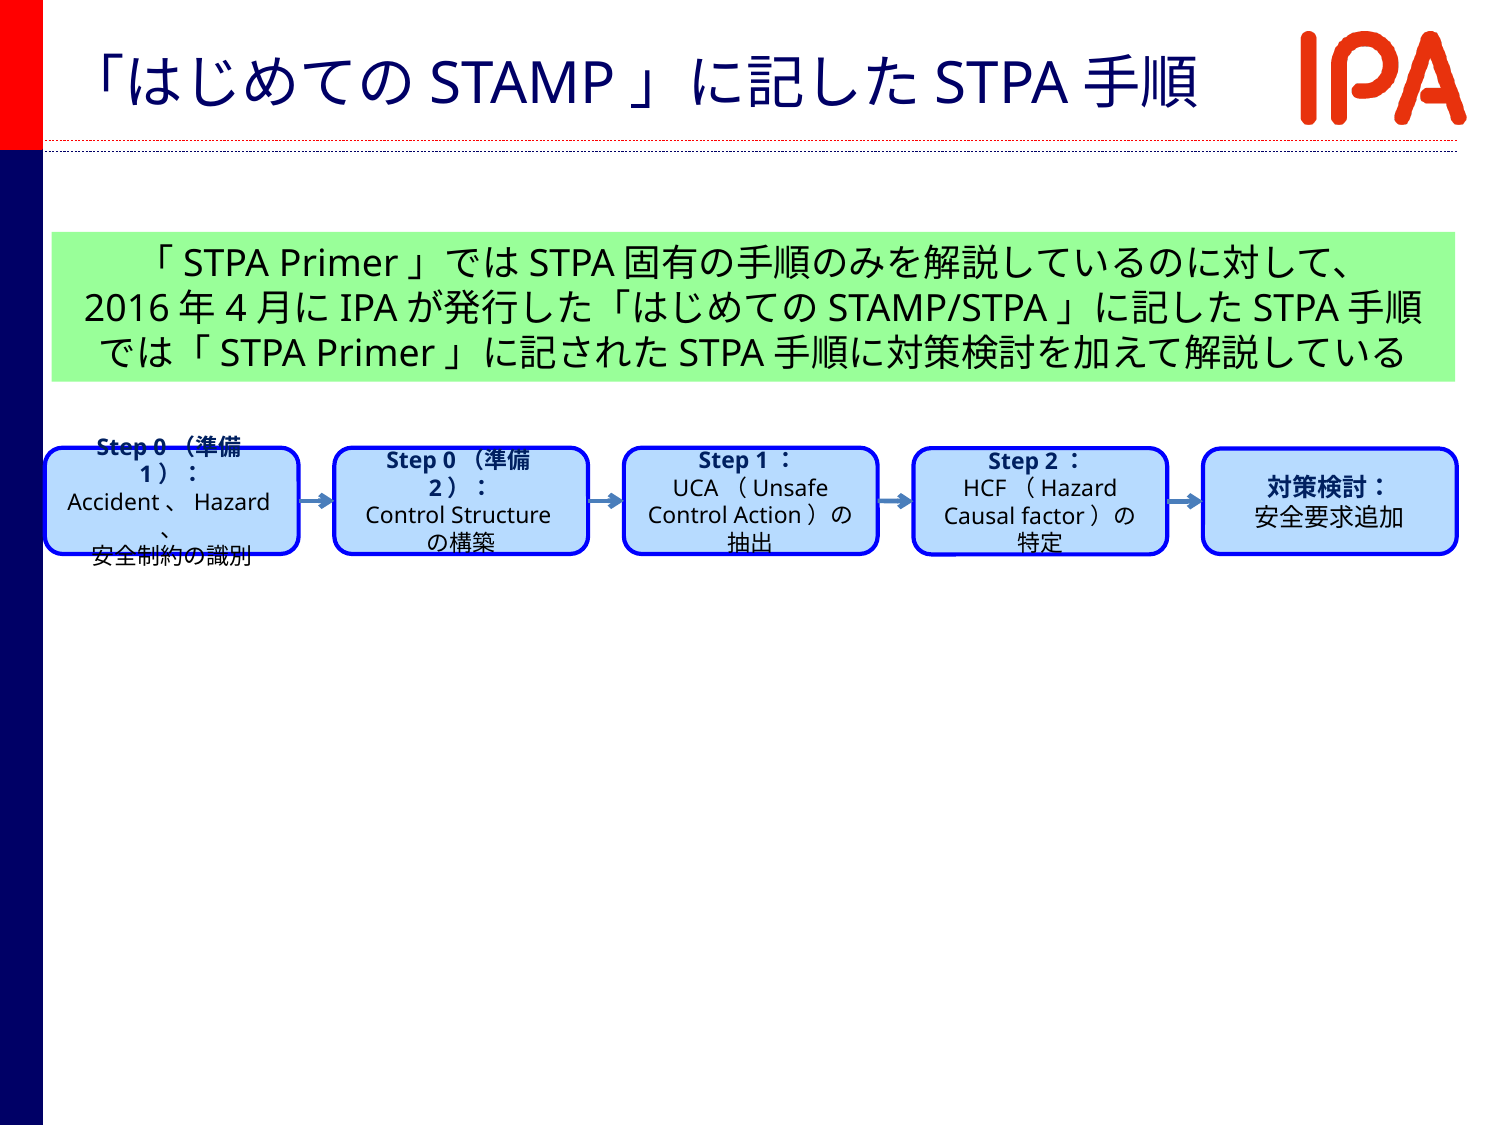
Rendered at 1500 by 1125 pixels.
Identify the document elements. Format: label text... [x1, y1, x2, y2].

text_box Step 0（準備2）： Control Structureの構築 [334, 447, 589, 554]
text_box 対策検討： 安全要求追加 [1202, 448, 1457, 555]
title 「はじめてのSTAMP」に記したSTPA手順 [51, 19, 1354, 143]
text_box Step 1：UCA（Unsafe Control Action）の抽出 [623, 447, 878, 554]
picture [1257, 14, 1472, 134]
text_box 「STPA Primer」ではSTPA固有の手順のみを解説しているのに対して、 2016年4月にIPAが発行した「はじめてのSTAMP/STPA」に記したSTPA手順 では「STPA Primer」に記されたSTPA手順に対策検討を加えて解説している [51, 231, 1456, 382]
text_box Step 0（準備1）： Accident、Hazard、 安全制約の識別 [44, 447, 299, 554]
text_box Step 2：HCF（Hazard Causal factor）の特定 [913, 448, 1168, 555]
